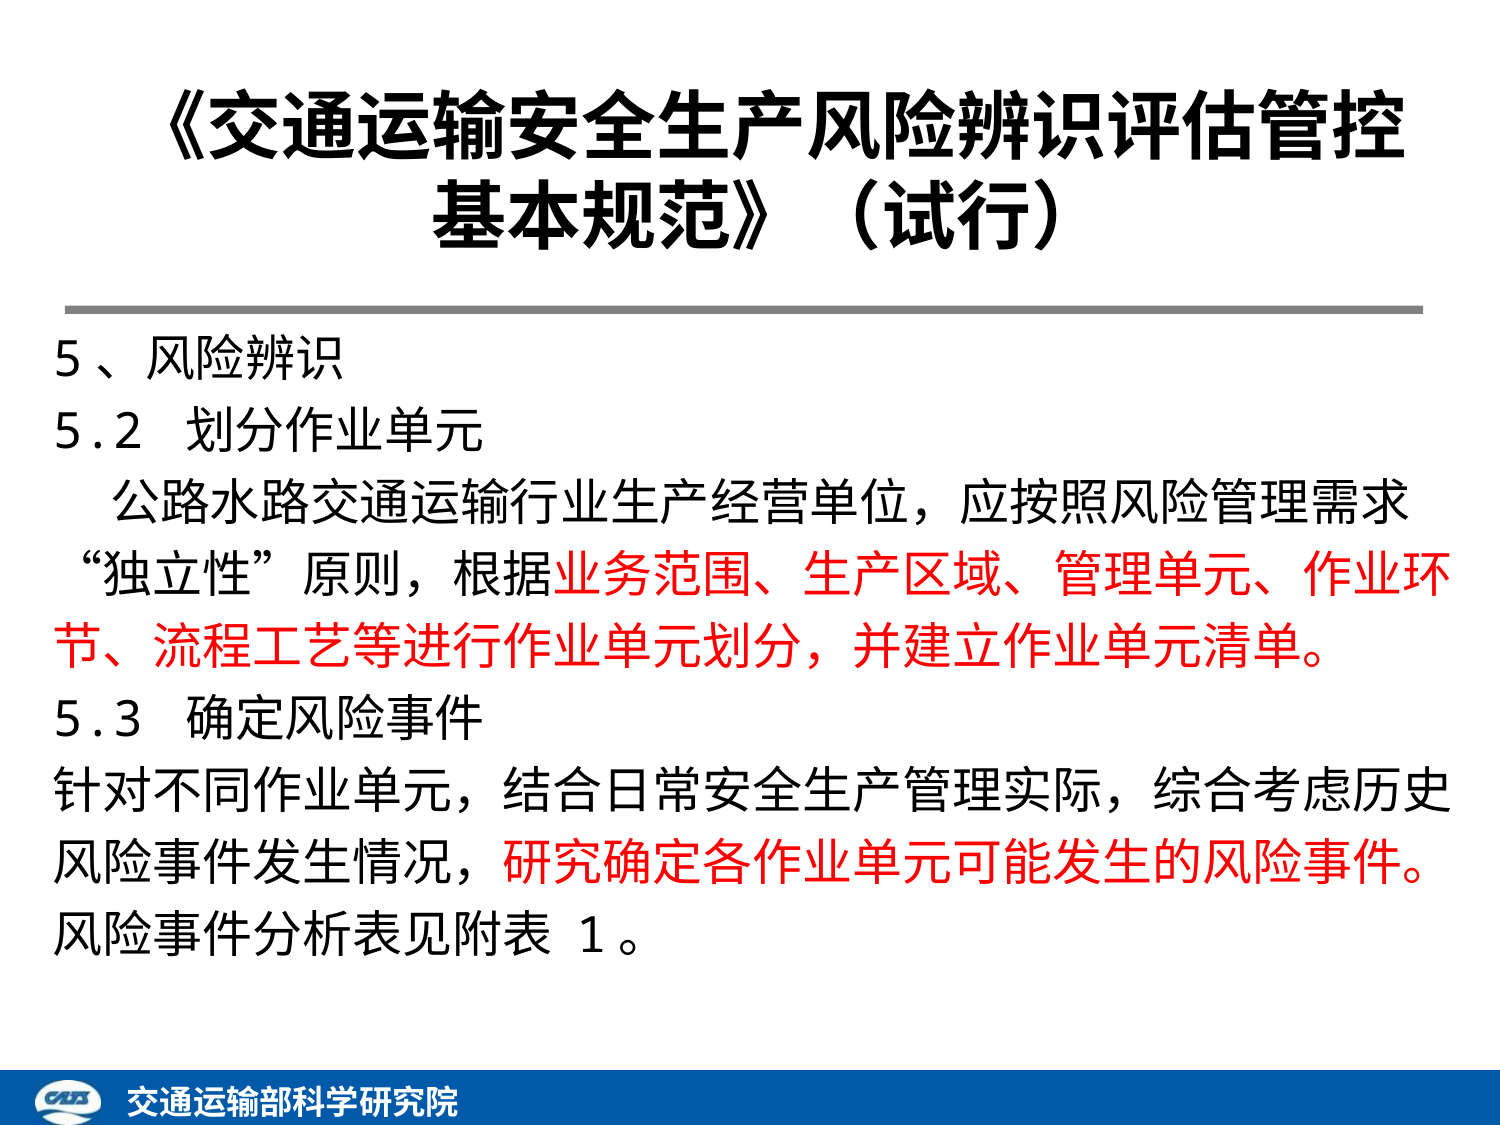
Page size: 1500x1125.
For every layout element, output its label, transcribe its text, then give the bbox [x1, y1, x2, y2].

text_box 5、风险辨识 5.2 划分作业单元 公路水路交通运输行业生产经营单位，应按照风险管理需求“独立性”原则，根据业务范围、生产区域、管理单元、作业环节、流程工艺等进行作业单元划分，并建立作业单元清单。 5.3 确定风险事件 针对不同作业单元，结合日常安全生产管理实际，综合考虑历史风险事件发生情况，研究确定各作业单元可能发生的风险事件。风险事件分析表见附表 1。 [38, 306, 1500, 970]
text_box 《交通运输安全生产风险辨识评估管控基本规范》（试行） [89, 70, 1449, 266]
picture [0, 1070, 1500, 1125]
